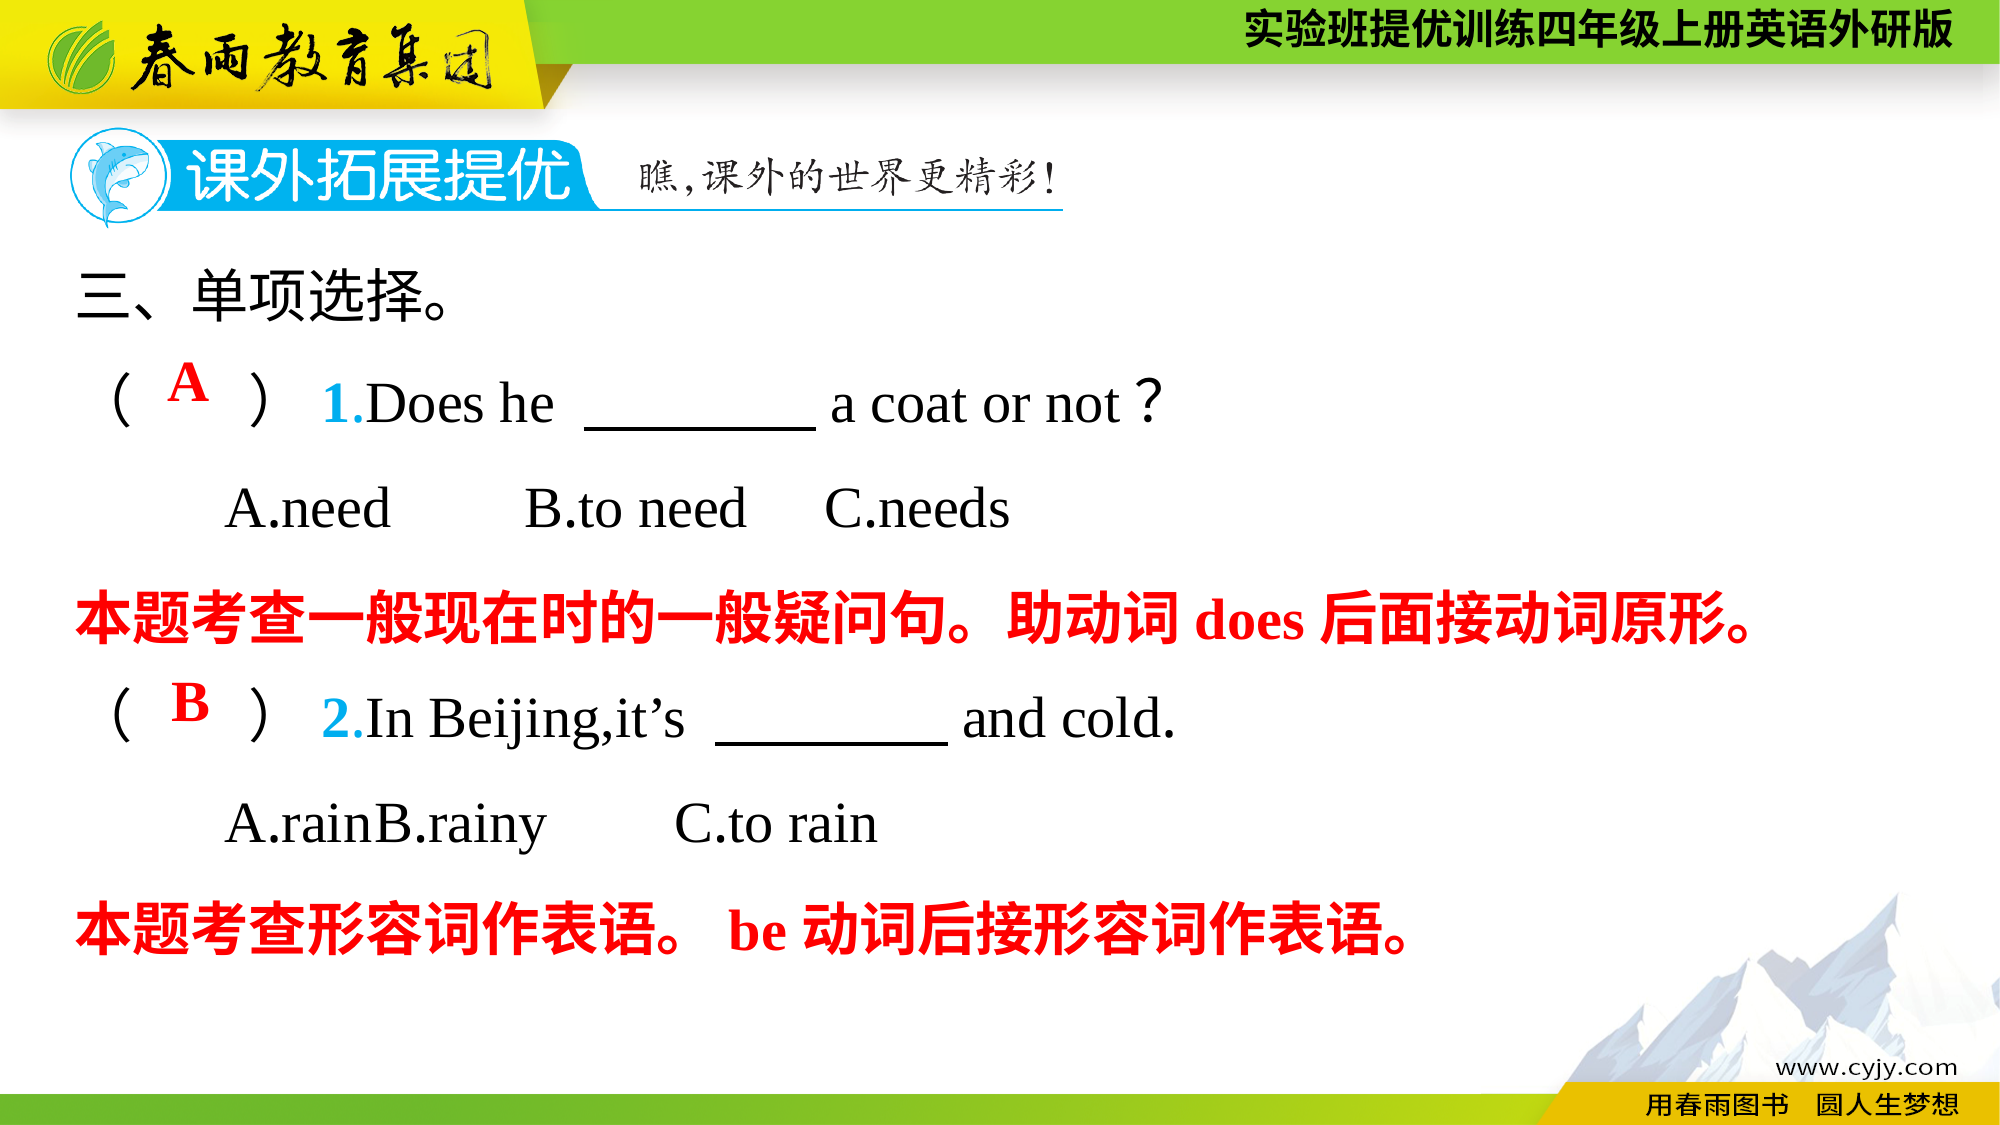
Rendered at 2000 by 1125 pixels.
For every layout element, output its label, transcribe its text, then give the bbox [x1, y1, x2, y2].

text_box A [152, 336, 225, 421]
picture [0, 0, 2000, 1125]
text_box B [156, 655, 225, 741]
list 三、单项选择。 （ ）1.Does he a coat or not？ A.need B.to need C.needs （ ）2.In Beijing,it’s and cold. A.rain B.rainy C.to rain [59, 969, 1944, 975]
list 三、单项选择。 （ ）1.Does he a coat or not？ A.need B.to need C.needs （ ）2.In Beijing,it’s and cold. A.rain B.rainy C.to rain [59, 659, 1944, 849]
text_box 本题考查一般现在时的一般疑问句。助动词does后面接动词原形。 [59, 538, 1944, 659]
text_box 本题考查形容词作表语。be动词后接形容词作表语。 [59, 849, 1944, 969]
list 三、单项选择。 （ ）1.Does he a coat or not？ A.need B.to need C.needs （ ）2.In Beijing,it’s and cold. A.rain B.rainy C.to rain [59, 216, 1944, 538]
